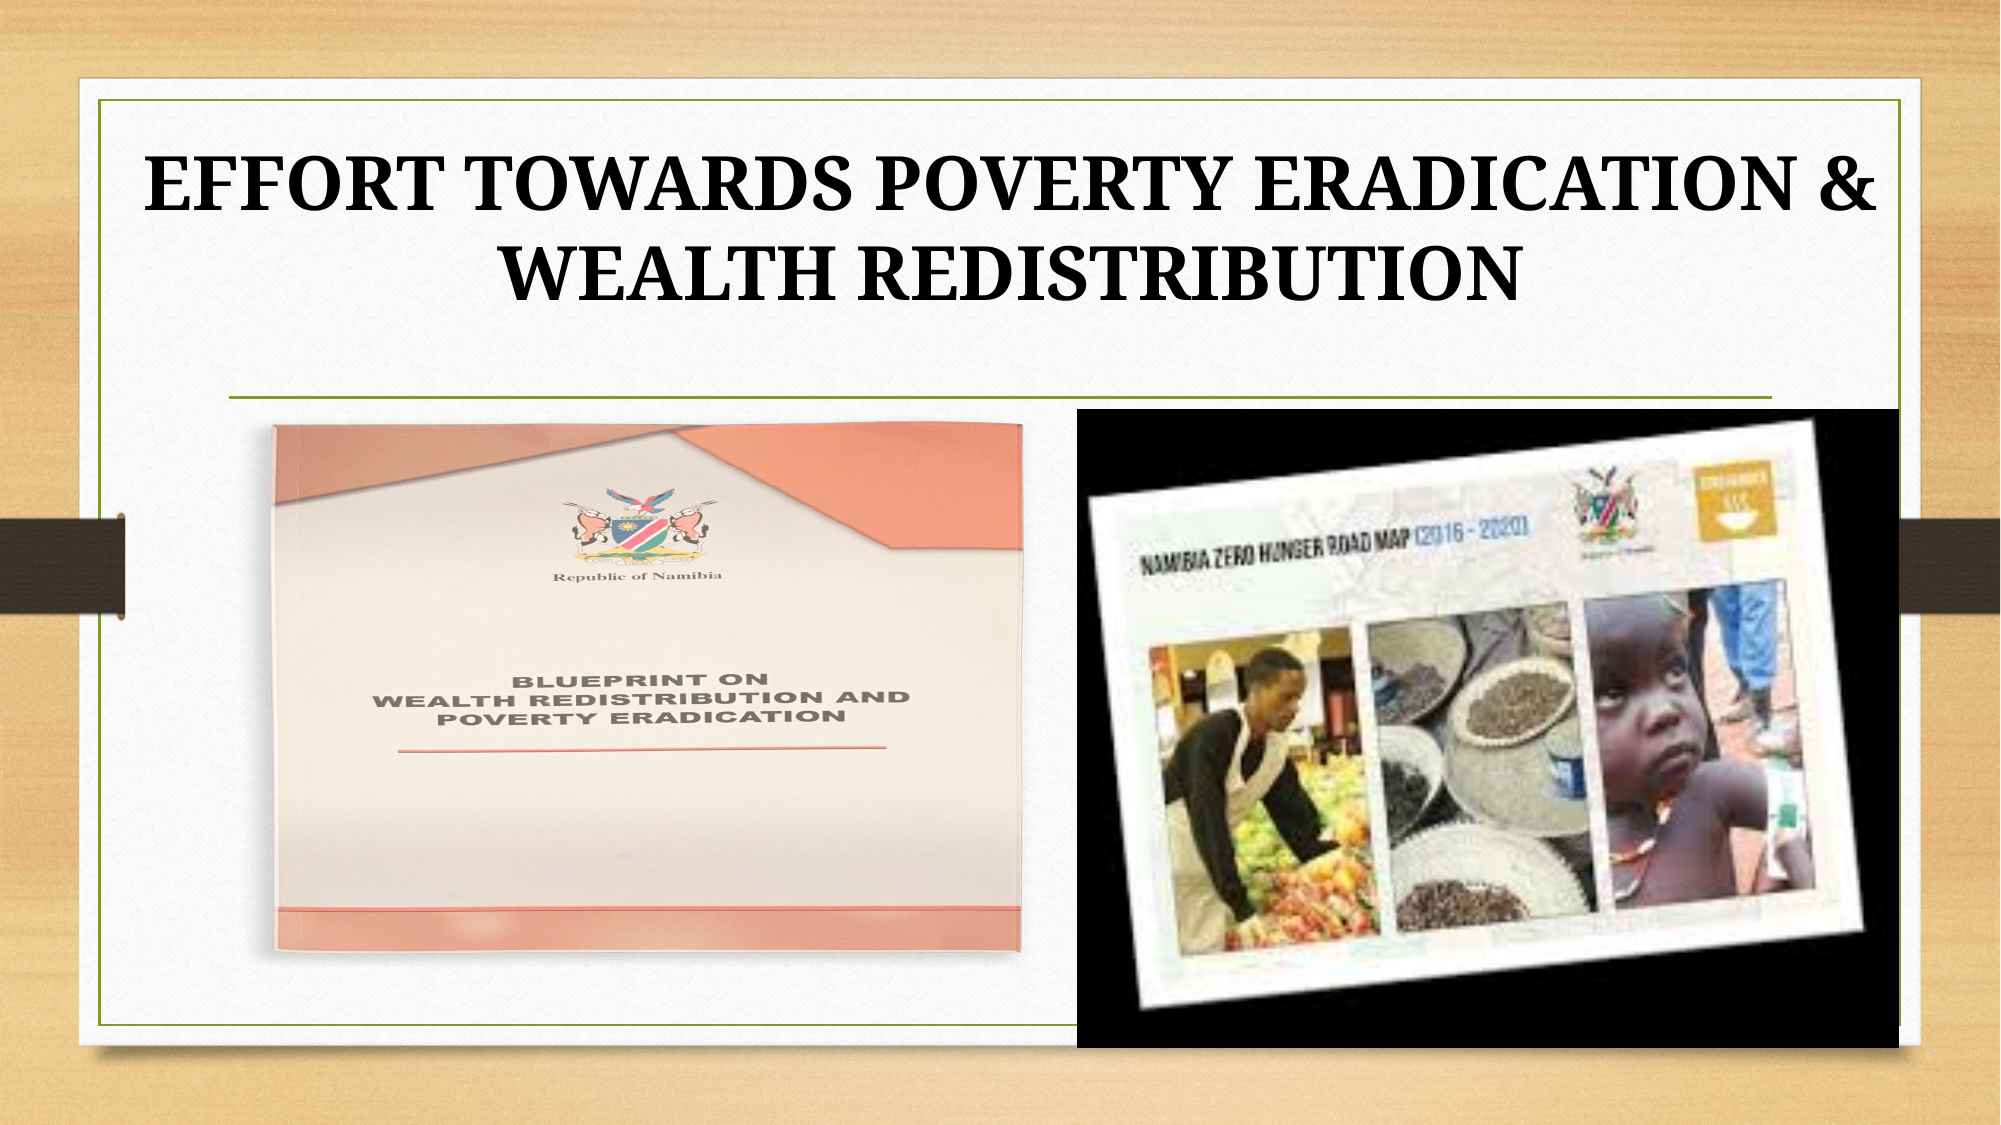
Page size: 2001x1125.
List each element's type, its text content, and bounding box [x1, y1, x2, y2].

list EFFORT TOWARDS POVERTY ERADICATION & WEALTH REDISTRIBUTION [110, 128, 1913, 350]
title [137, 105, 1978, 239]
picture [0, 0, 2001, 1125]
